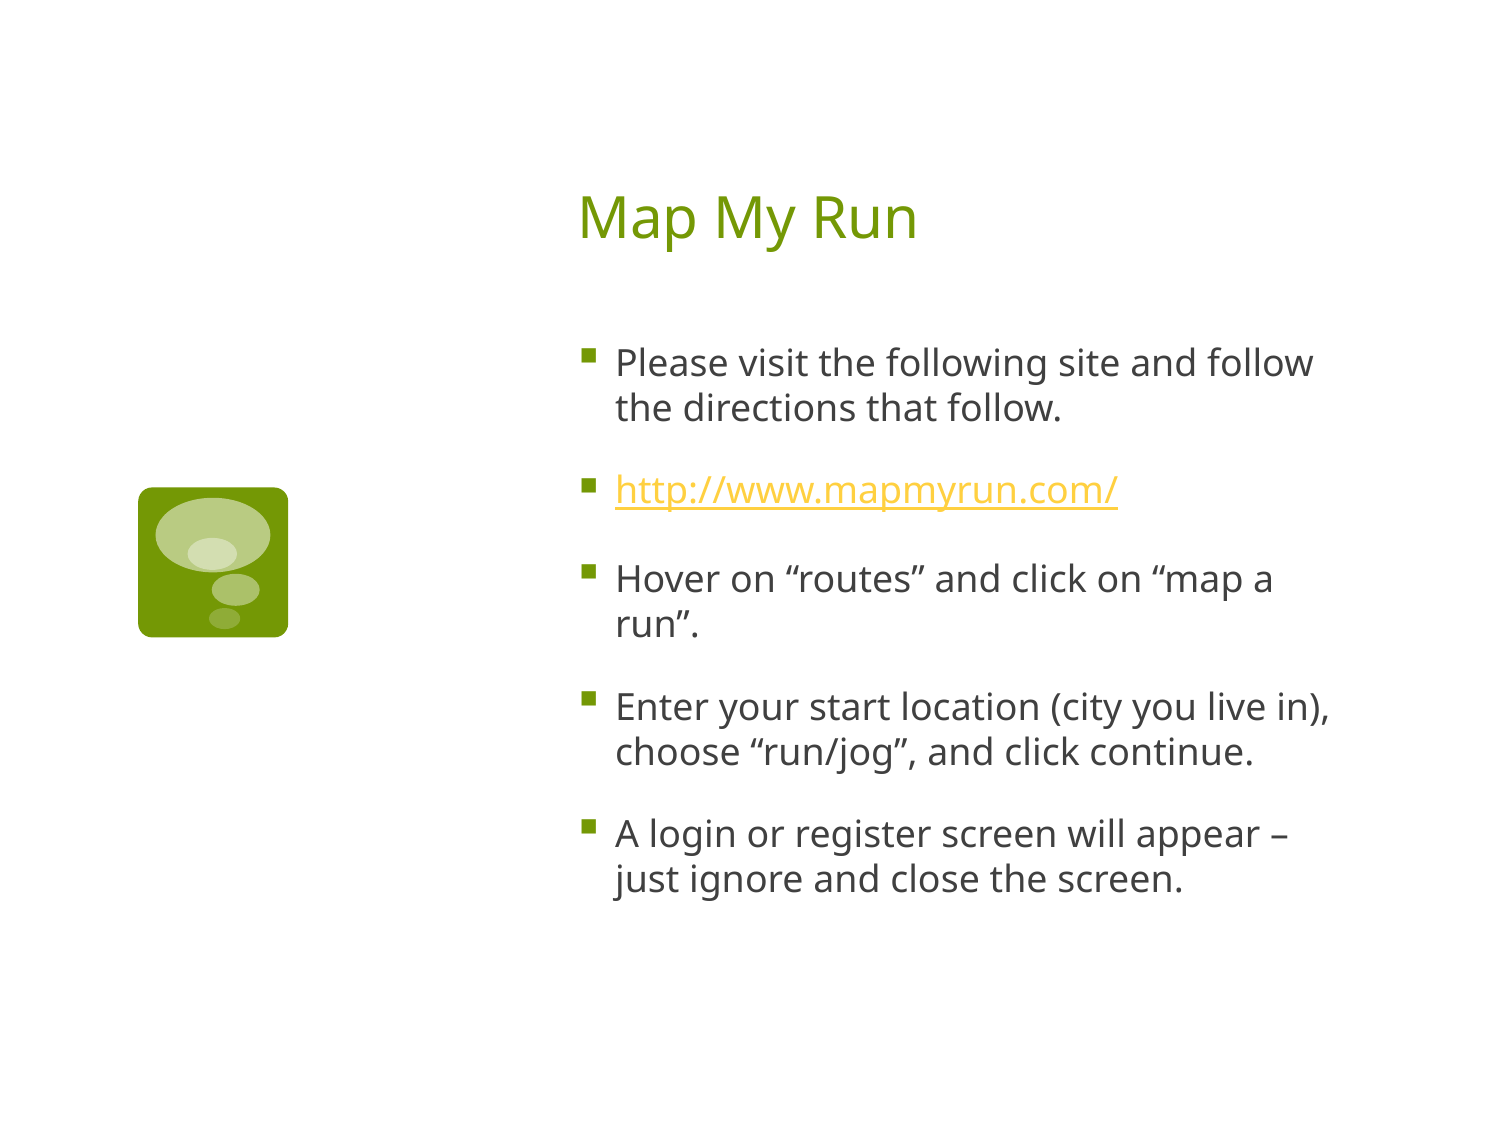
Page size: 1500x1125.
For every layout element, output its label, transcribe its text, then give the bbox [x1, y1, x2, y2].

list Please visit the following site and follow the directions that follow. http://www.mapmyrun.com/ Hover on “routes” and click on “map a run”. Enter your start location (city you live in), choose “run/jog”, and click continue. A login or register screen will appear – just ignore and close the screen. [562, 331, 1374, 1005]
title Map My Run [562, 112, 1375, 258]
